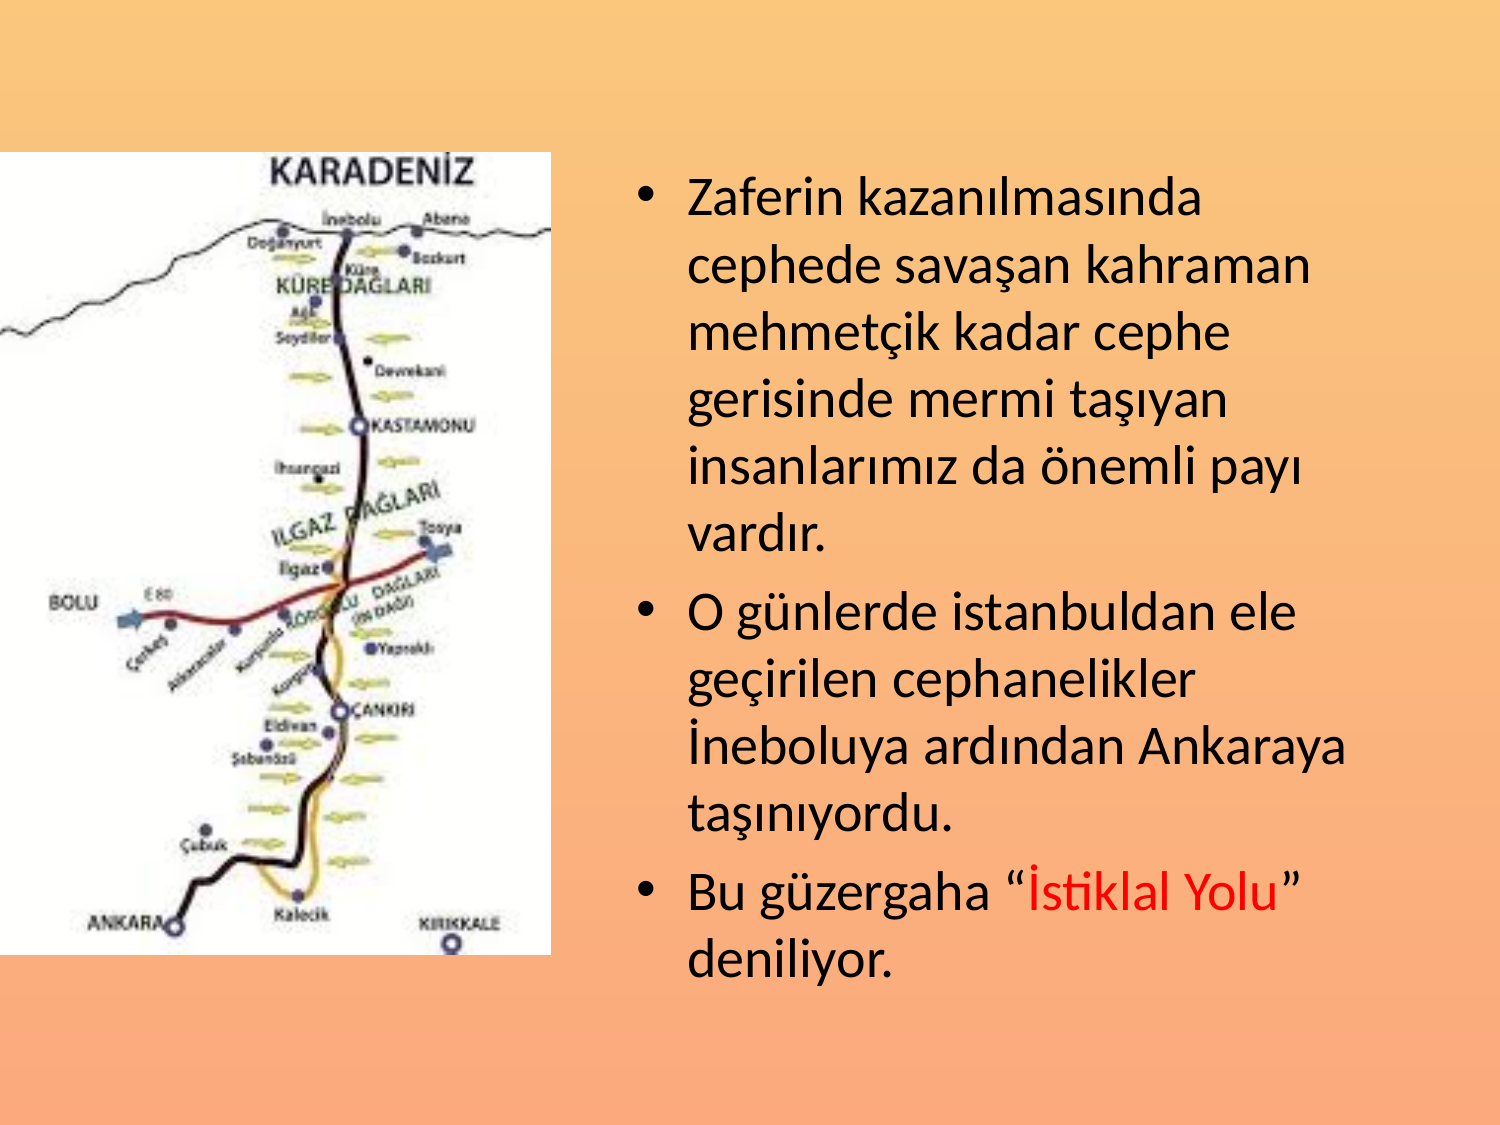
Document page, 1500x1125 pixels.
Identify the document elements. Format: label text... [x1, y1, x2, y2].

picture [0, 152, 552, 956]
list Zaferin kazanılmasında cephede savaşan kahraman mehmetçik kadar cephe gerisinde mermi taşıyan insanlarımız da önemli payı vardır. O günlerde istanbuldan ele geçirilen cephanelikler İneboluya ardından Ankaraya taşınıyordu. Bu güzergaha “İstiklal Yolu” deniliyor. [621, 152, 1425, 1005]
